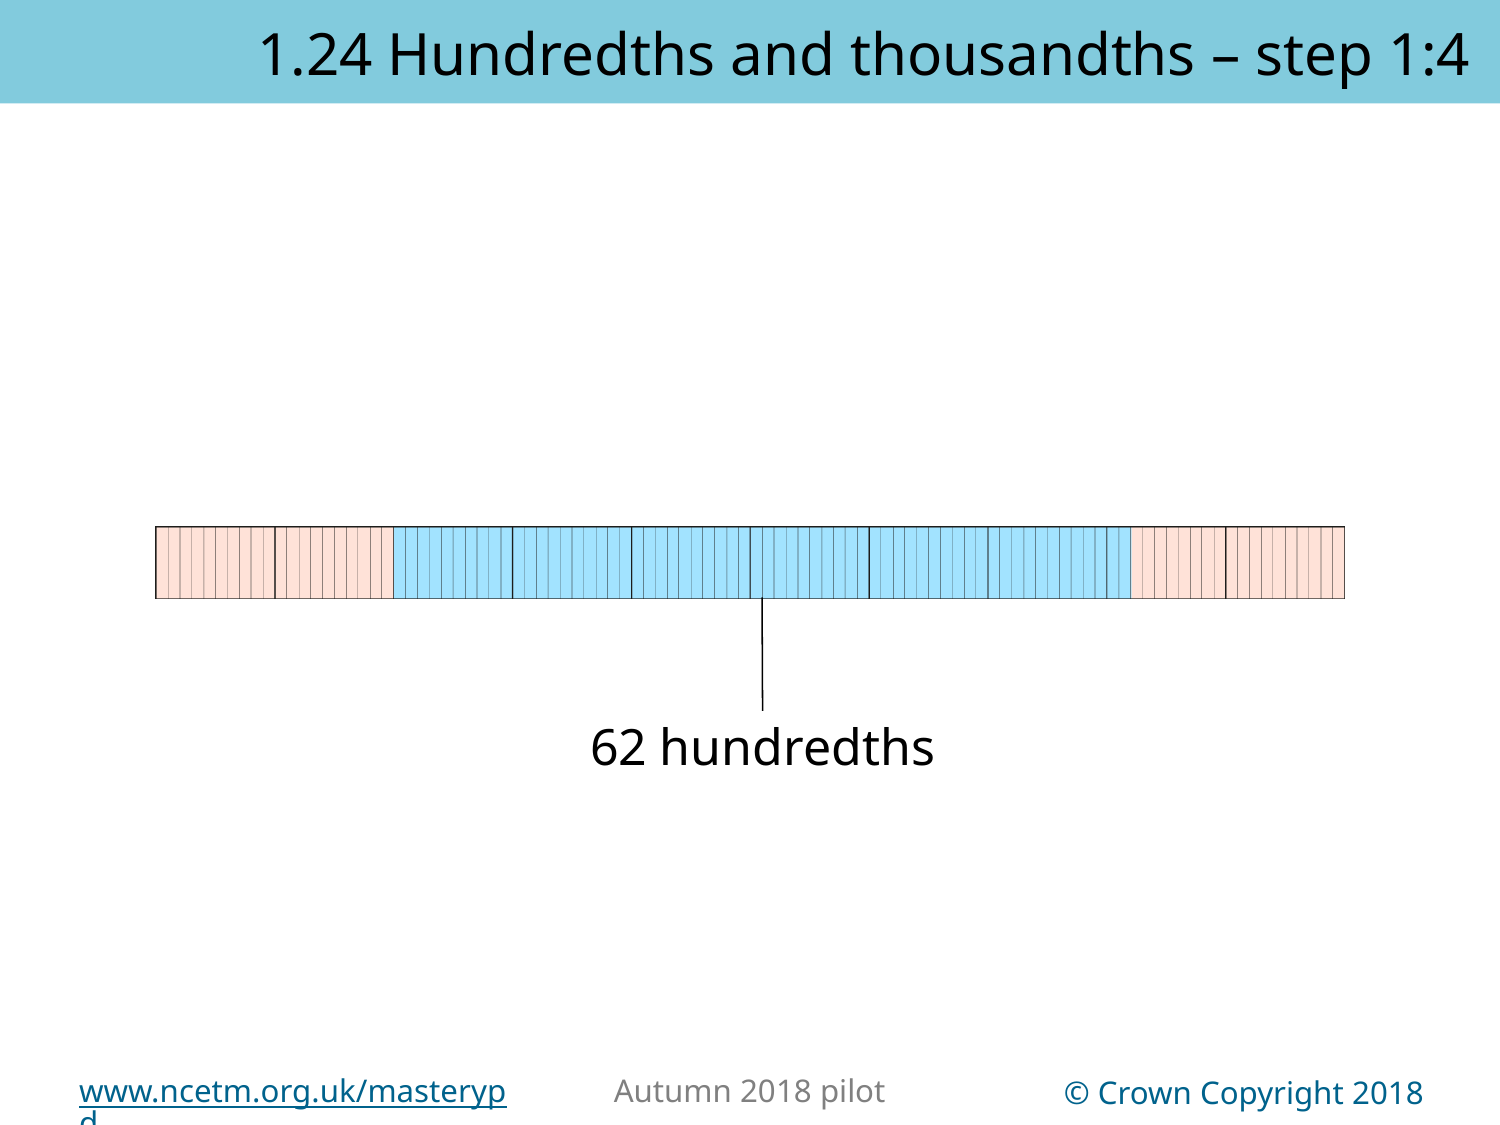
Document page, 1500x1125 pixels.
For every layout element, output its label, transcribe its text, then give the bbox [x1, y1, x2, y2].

list 1.24 Hundredths and thousandths – step 1:4 [0, 0, 1500, 104]
text_box 62 hundredths [546, 708, 980, 784]
picture [154, 525, 1346, 599]
